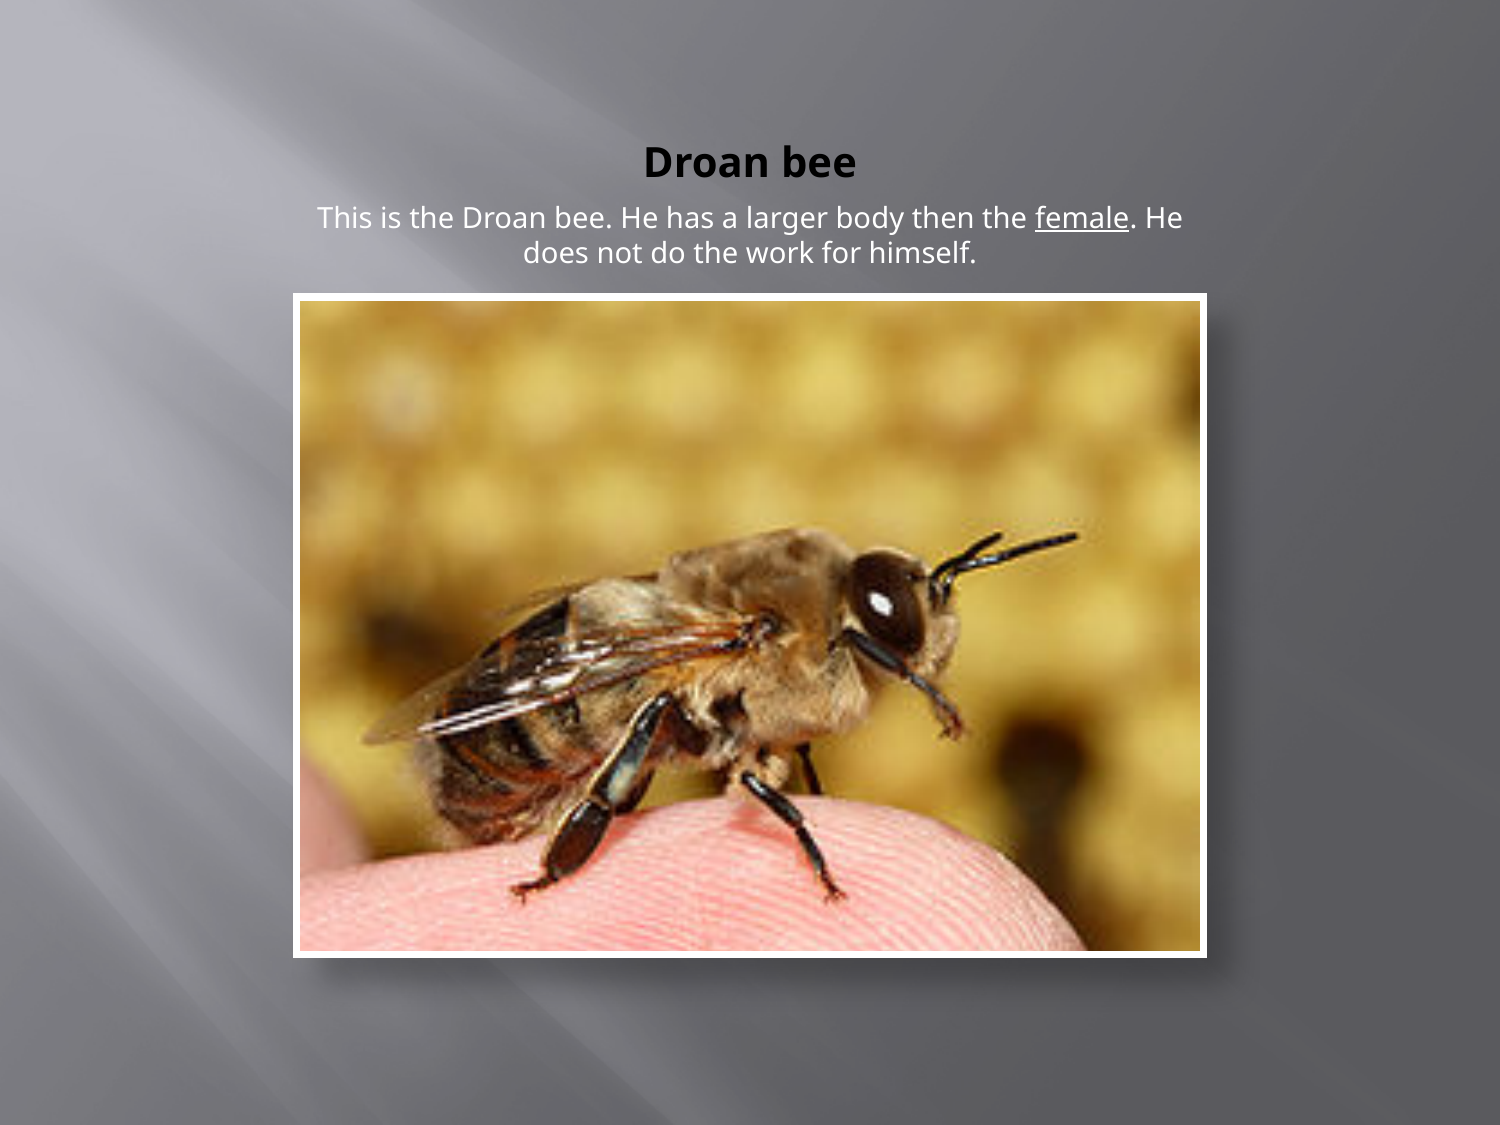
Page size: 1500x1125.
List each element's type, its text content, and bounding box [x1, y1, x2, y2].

list This is the Droan bee. He has a larger body then the female. He does not do the work for himself. [300, 191, 1200, 279]
picture [299, 300, 1201, 951]
title Droan bee [300, 99, 1200, 186]
